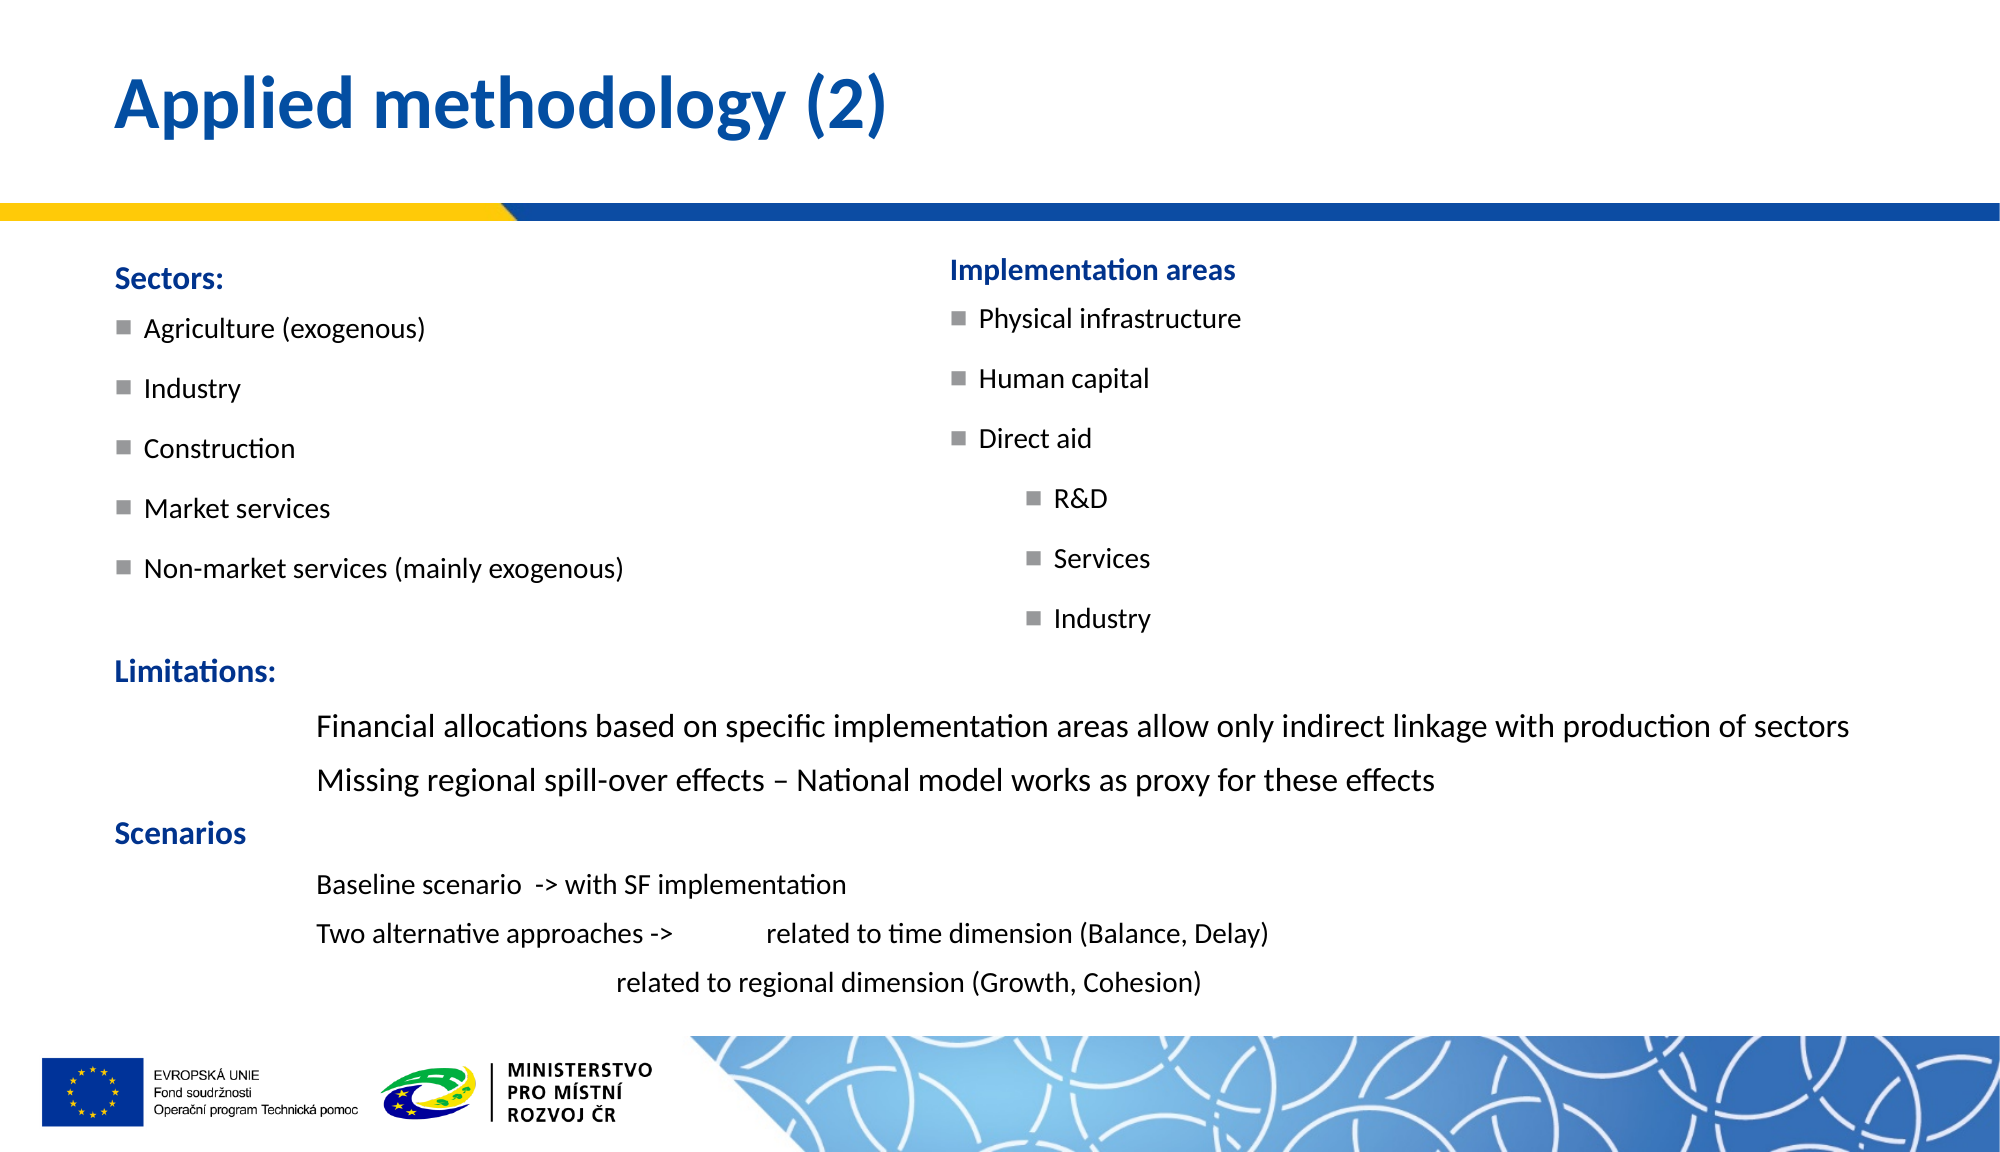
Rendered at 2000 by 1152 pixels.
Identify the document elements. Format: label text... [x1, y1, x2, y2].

text_box Implementation areas Physical infrastructure Human capital Direct aid R&D Services Industry [934, 242, 1815, 642]
picture [19, 1035, 674, 1149]
title Applied methodology (2) [99, 46, 1900, 198]
picture [0, 203, 2000, 221]
picture [680, 1036, 2000, 1152]
text_box Sectors: Agriculture (exogenous) Industry Construction Market services Non-market services (mainly exogenous) [99, 245, 868, 592]
text_box Limitations: Financial allocations based on specific implementation areas allow only indirect linkage with production of sectors Missing regional spill-over effects – National model works as proxy for these effects Scenarios Baseline scenario -> with SF implementation Two alternative approaches -> related to time dimension (Balance, Delay) related to regional dimension (Growth, Cohesion) [99, 642, 1886, 1006]
